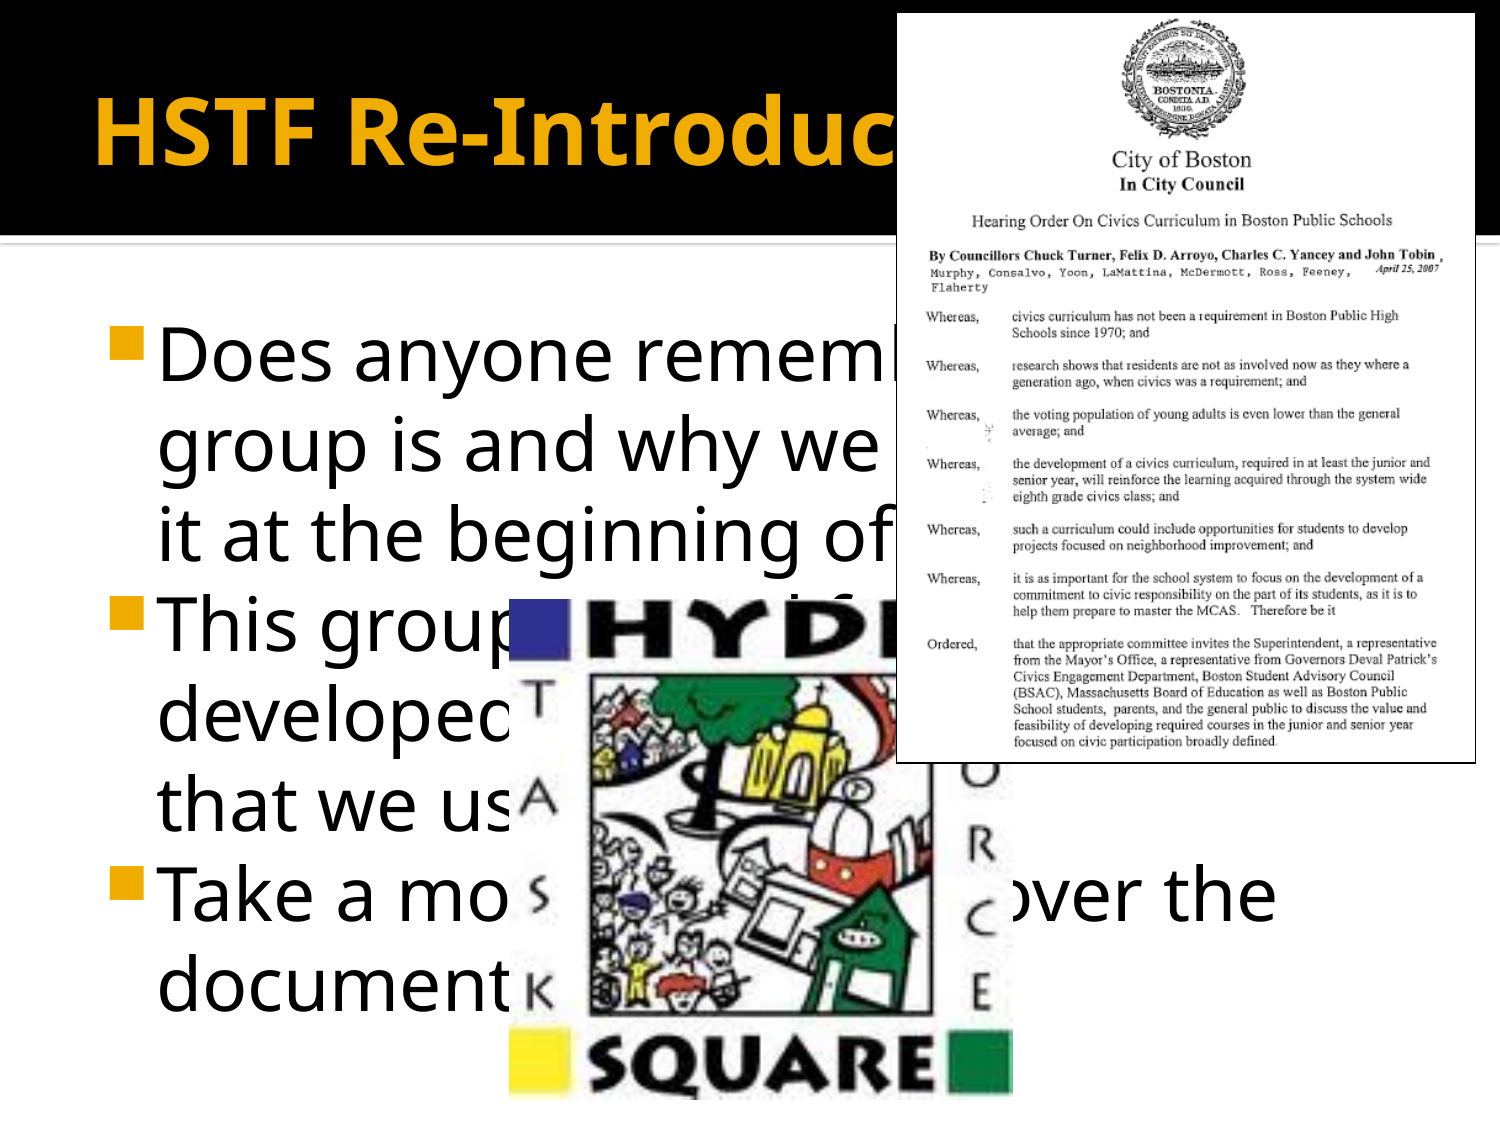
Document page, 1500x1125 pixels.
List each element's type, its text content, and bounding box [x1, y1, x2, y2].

title HSTF Re-Introduction [75, 25, 891, 231]
list Does anyone remember who this group is and why we talked about it at the beginning of this year? This group argued for and developed the civics curriculum that we use in this class Take a moment to read over the document at your table [75, 291, 891, 1050]
picture [509, 12, 1475, 1100]
list Does anyone remember who this group is and why we talked about it at the beginning of this year? This group argued for and developed the civics curriculum that we use in this class Take a moment to read over the document at your table [1019, 771, 1425, 1050]
